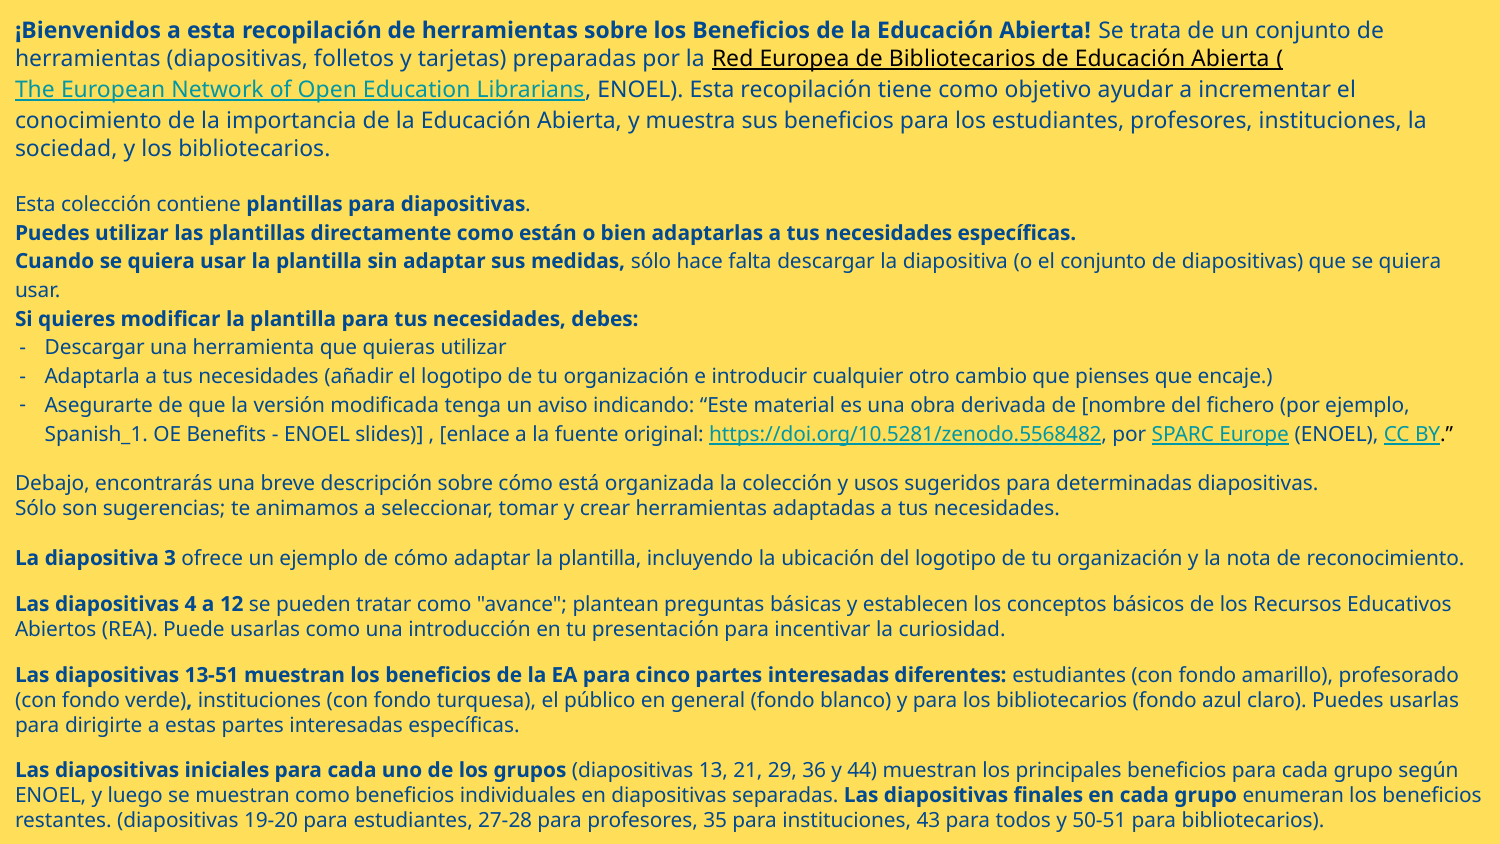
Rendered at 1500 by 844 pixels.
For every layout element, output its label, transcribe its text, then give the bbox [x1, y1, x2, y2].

text_box ¡Bienvenidos a esta recopilación de herramientas sobre los Beneficios de la Educación Abierta! Se trata de un conjunto de herramientas (diapositivas, folletos y tarjetas) preparadas por la Red Europea de Bibliotecarios de Educación Abierta ( The European Network of Open Education Librarians, ENOEL). Esta recopilación tiene como objetivo ayudar a incrementar el conocimiento de la importancia de la Educación Abierta, y muestra sus beneficios para los estudiantes, profesores, instituciones, la sociedad, y los bibliotecarios. Esta colección contiene plantillas para diapositivas. Puedes utilizar las plantillas directamente como están o bien adaptarlas a tus necesidades específicas. Cuando se quiera usar la plantilla sin adaptar sus medidas, sólo hace falta descargar la diapositiva (o el conjunto de diapositivas) que se quiera usar. Si quieres modificar la plantilla para tus necesidades, debes: Descargar una herramienta que quieras utilizar Adaptarla a tus necesidades (añadir el logotipo de tu organización e introducir cualquier otro cambio que pienses que encaje.) Asegurarte de que la versión modificada tenga un aviso indicando: “Este material es una obra derivada de [nombre del fichero (por ejemplo, Spanish_1. OE Benefits - ENOEL slides)] , [enlace a la fuente original: https://doi.org/10.5281/zenodo.5568482, por SPARC Europe (ENOEL), CC BY.” Debajo, encontrarás una breve descripción sobre cómo está organizada la colección y usos sugeridos para determinadas diapositivas. Sólo son sugerencias; te animamos a seleccionar, tomar y crear herramientas adaptadas a tus necesidades. La diapositiva 3 ofrece un ejemplo de cómo adaptar la plantilla, incluyendo la ubicación del logotipo de tu organización y la nota de reconocimiento. Las diapositivas 4 a 12 se pueden tratar como "avance"; plantean preguntas básicas y establecen los conceptos básicos de los Recursos Educativos Abiertos (REA). Puede usarlas como una introducción en tu presentación para incentivar la curiosidad. Las diapositivas 13-51 muestran los beneficios de la EA para cinco partes interesadas diferentes: estudiantes (con fondo amarillo), profesorado (con fondo verde), instituciones (con fondo turquesa), el público en general (fondo blanco) y para los bibliotecarios (fondo azul claro). Puedes usarlas para dirigirte a estas partes interesadas específicas. Las diapositivas iniciales para cada uno de los grupos (diapositivas 13, 21, 29, 36 y 44) muestran los principales beneficios para cada grupo según ENOEL, y luego se muestran como beneficios individuales en diapositivas separadas. Las diapositivas finales en cada grupo enumeran los beneficios restantes. (diapositivas 19-20 para estudiantes, 27-28 para profesores, 35 para instituciones, 43 para todos y 50-51 para bibliotecarios). [0, 0, 1500, 844]
